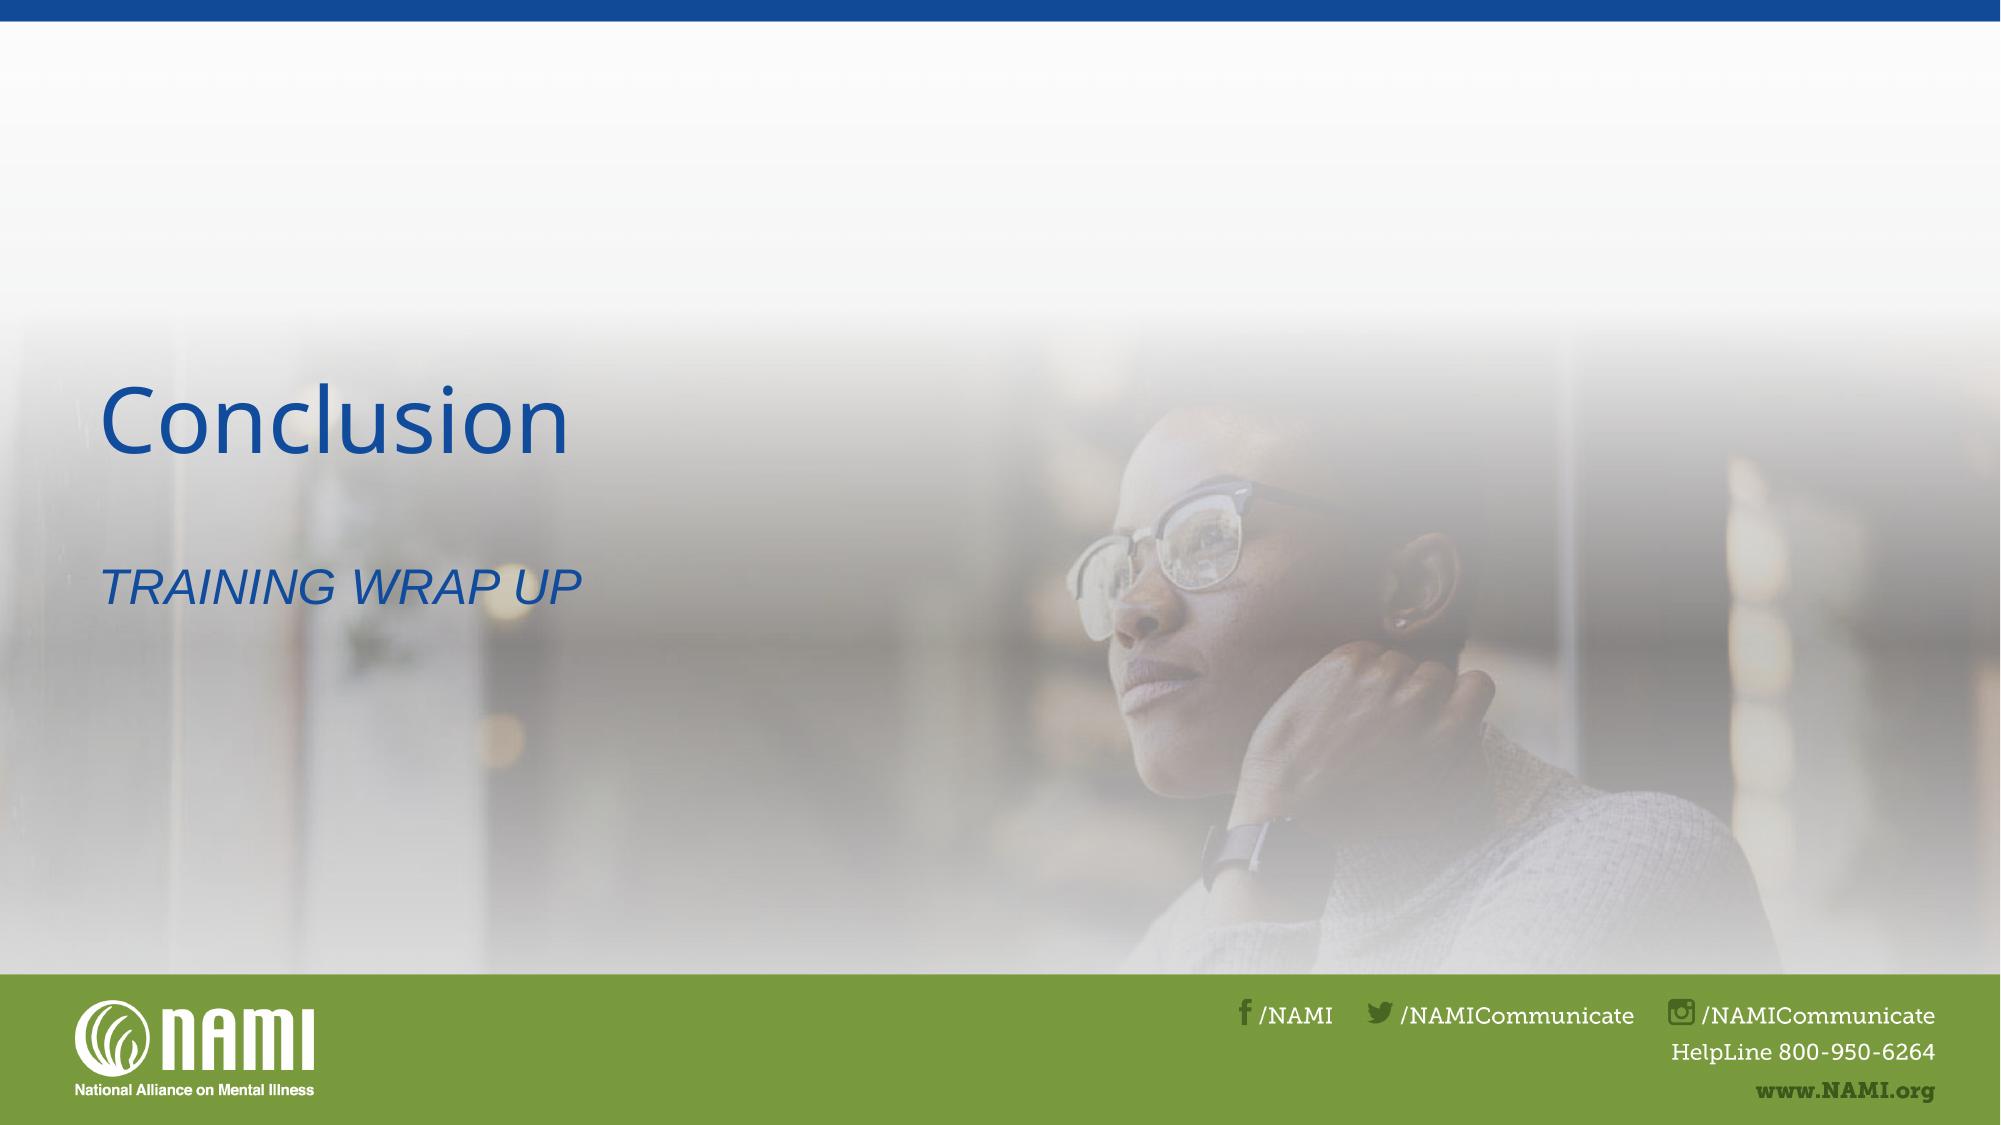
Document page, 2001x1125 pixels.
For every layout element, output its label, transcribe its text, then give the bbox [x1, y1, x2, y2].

subtitle Training wrap up [83, 553, 1750, 863]
picture [0, 0, 2001, 1125]
title Conclusion [83, 315, 1863, 533]
